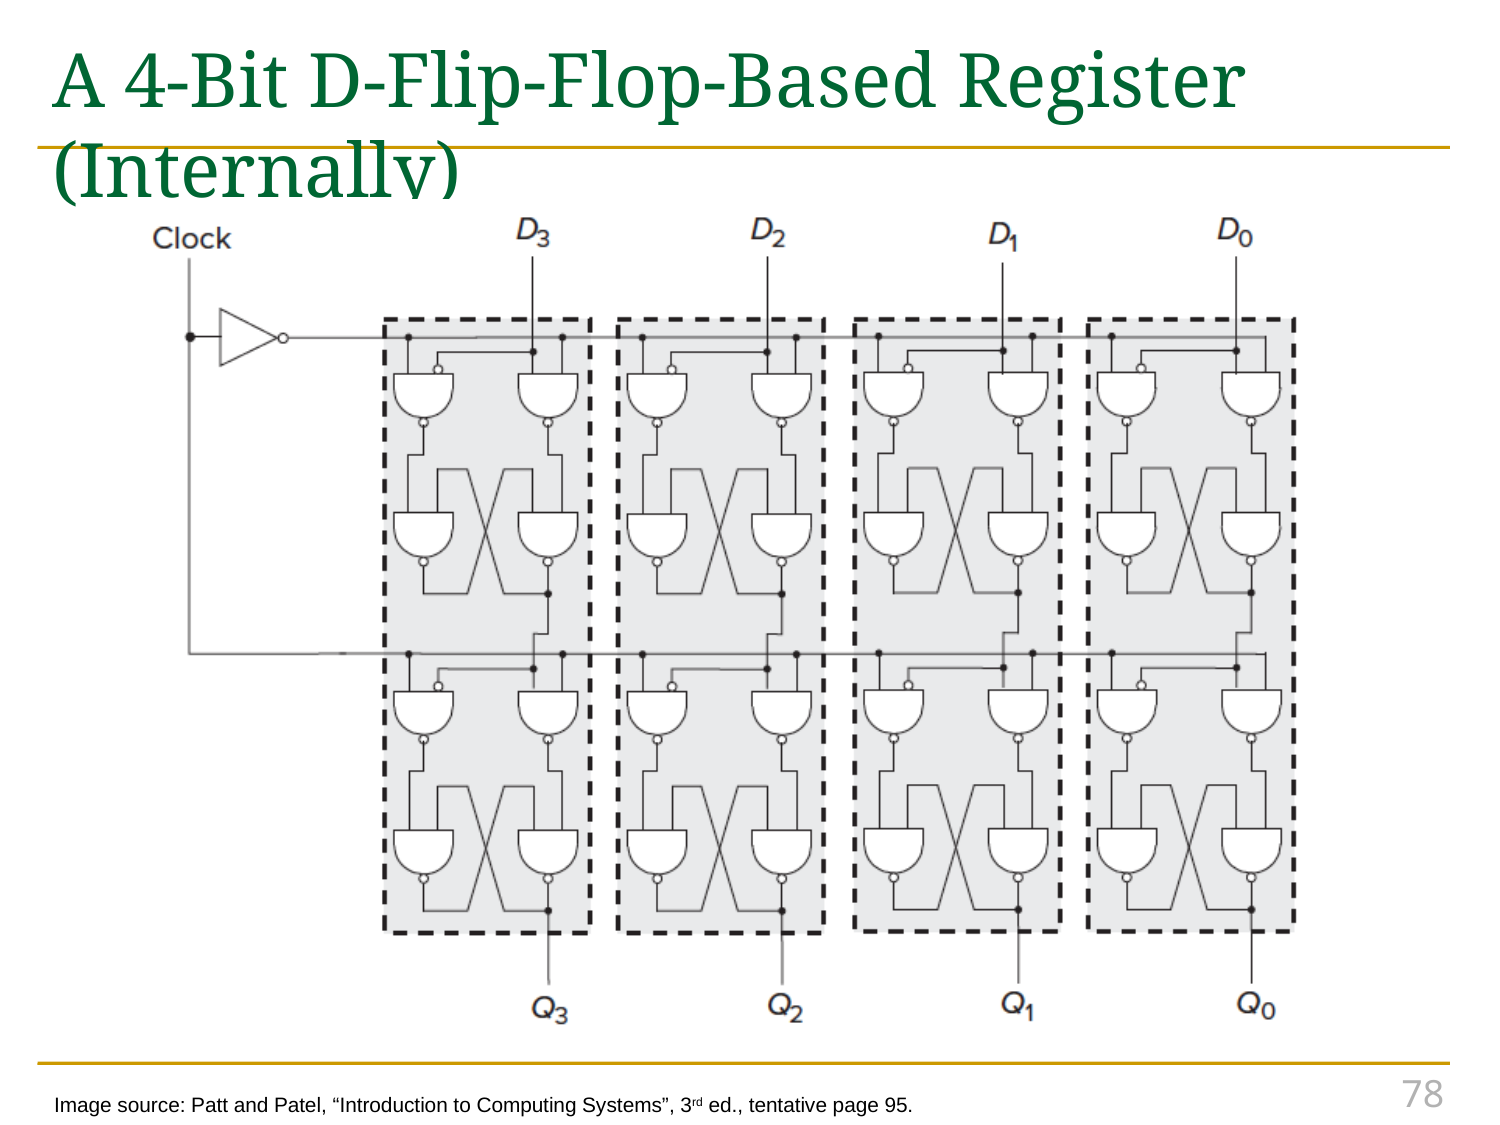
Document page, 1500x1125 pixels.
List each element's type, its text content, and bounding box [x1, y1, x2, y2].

title A 4-Bit D-Flip-Flop-Based Register (Internally) [37, 24, 1450, 200]
slide_number 78 [1121, 1066, 1460, 1125]
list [121, 199, 1329, 1040]
text_box Image source: Patt and Patel, “Introduction to Computing Systems”, 3rd ed., tentative page 95. [39, 1084, 929, 1125]
